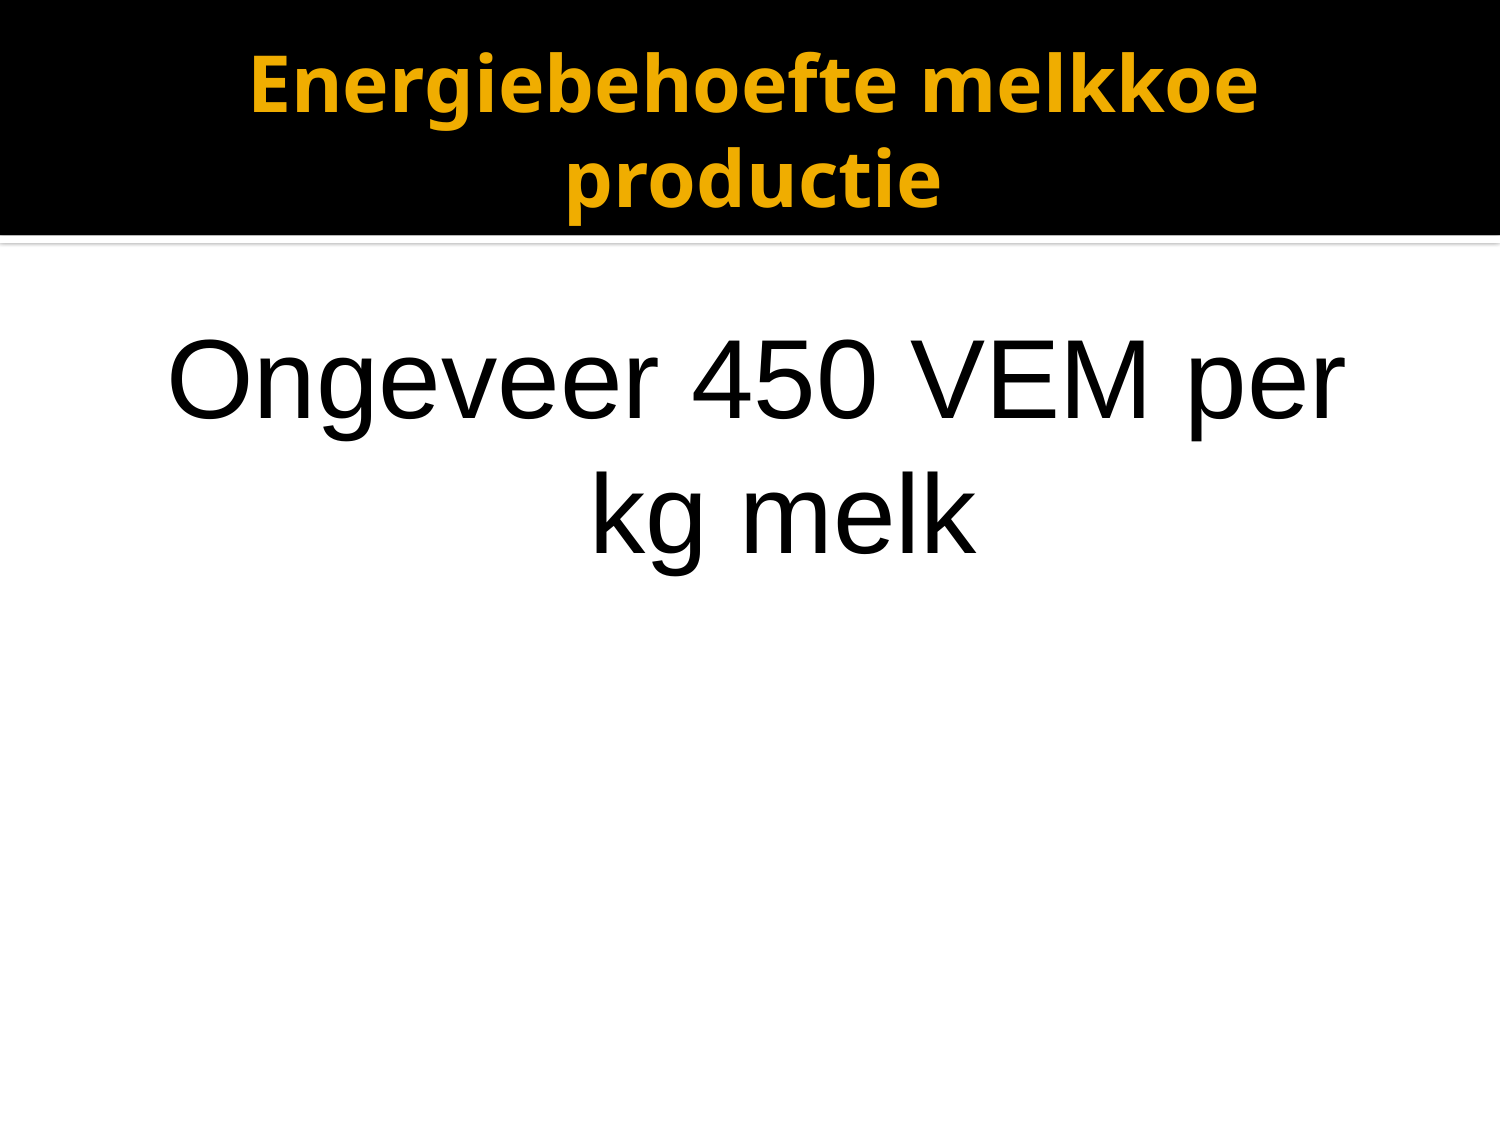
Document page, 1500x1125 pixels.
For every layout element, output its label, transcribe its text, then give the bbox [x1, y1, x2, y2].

title Energiebehoefte melkkoe productie [75, 25, 1425, 231]
list Ongeveer 450 VEM per kg melk [75, 291, 1425, 1050]
